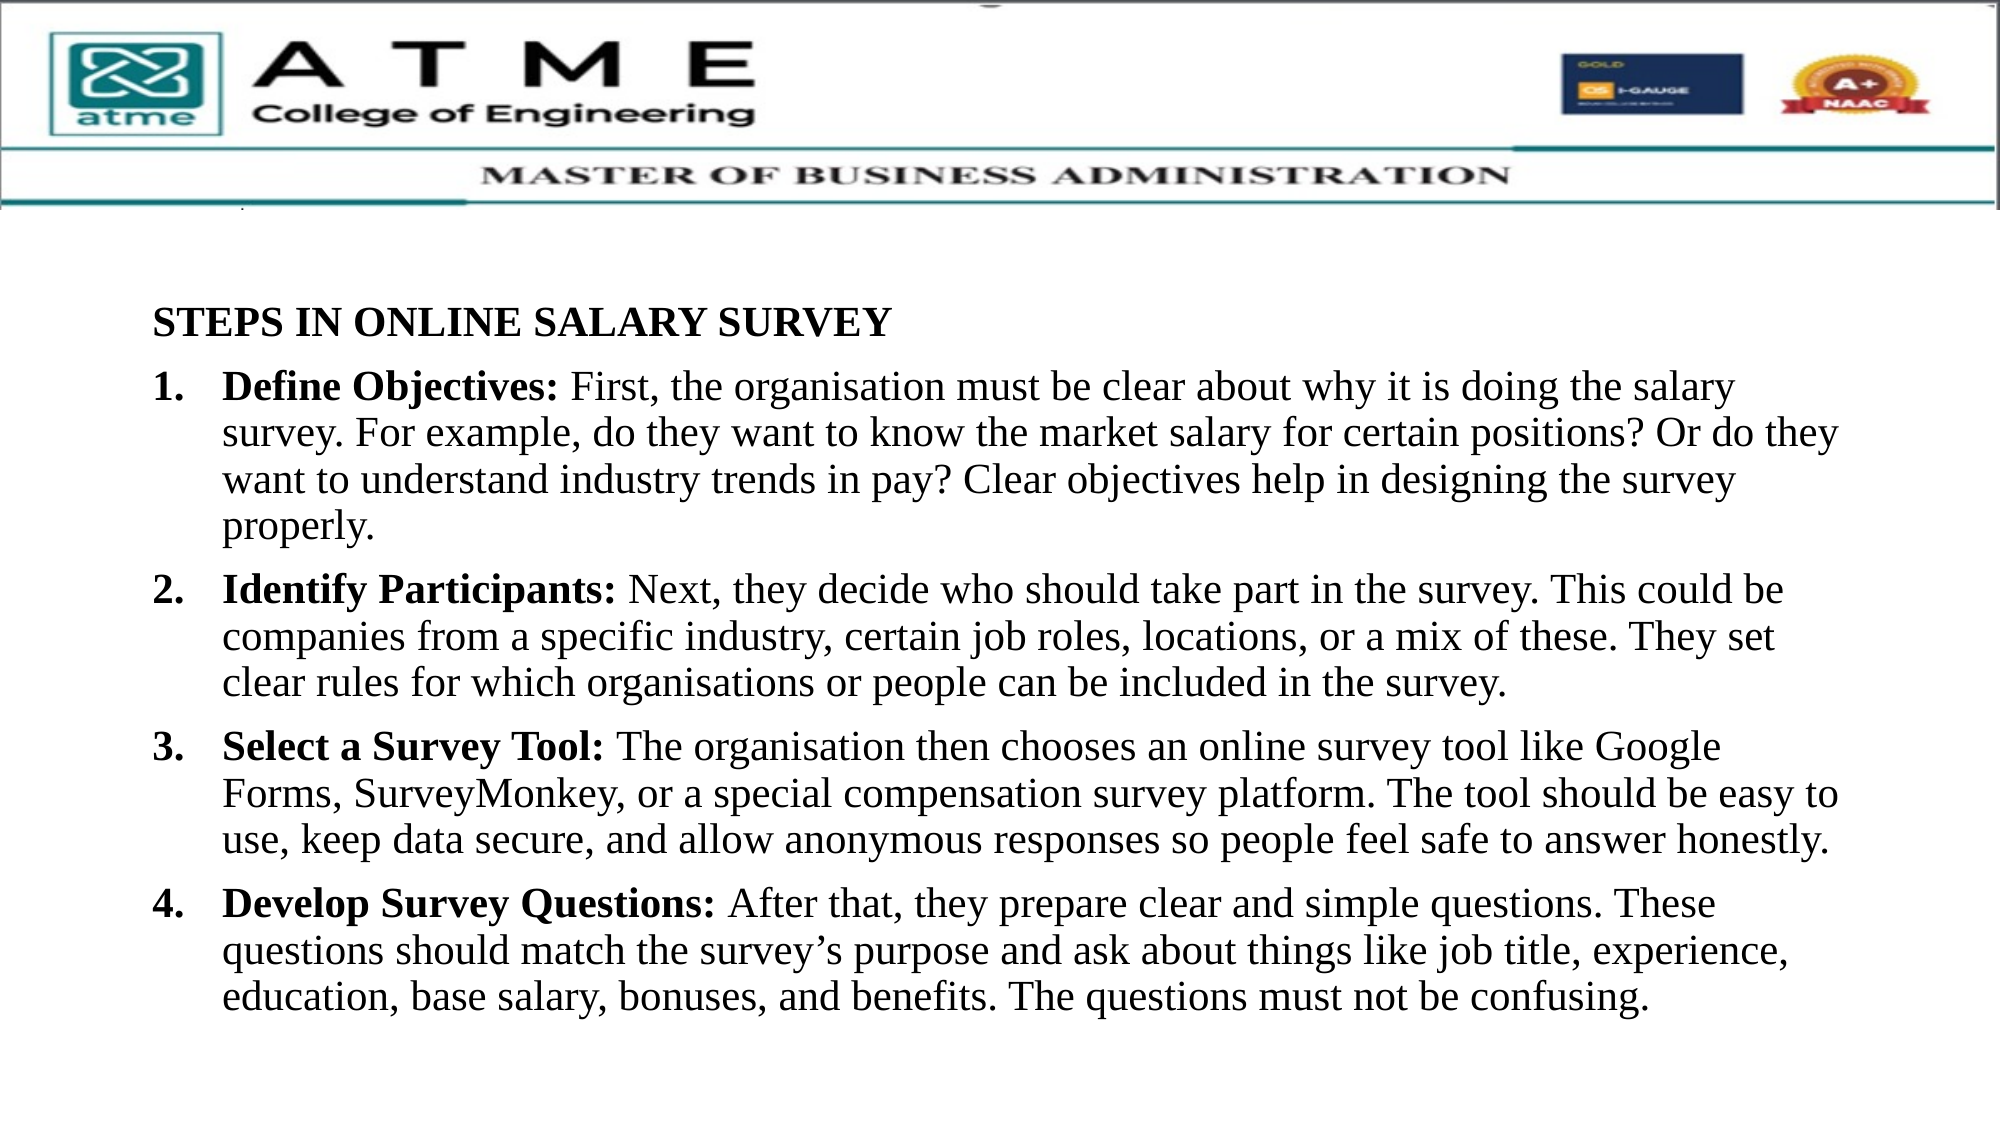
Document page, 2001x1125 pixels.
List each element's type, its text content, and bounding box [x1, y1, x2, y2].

list STEPS IN ONLINE SALARY SURVEY Define Objectives: First, the organisation must be clear about why it is doing the salary survey. For example, do they want to know the market salary for certain positions? Or do they want to understand industry trends in pay? Clear objectives help in designing the survey properly. Identify Participants: Next, they decide who should take part in the survey. This could be companies from a specific industry, certain job roles, locations, or a mix of these. They set clear rules for which organisations or people can be included in the survey. Select a Survey Tool: The organisation then chooses an online survey tool like Google Forms, SurveyMonkey, or a special compensation survey platform. The tool should be easy to use, keep data secure, and allow anonymous responses so people feel safe to answer honestly. Develop Survey Questions: After that, they prepare clear and simple questions. These questions should match the survey’s purpose and ask about things like job title, experience, education, base salary, bonuses, and benefits. The questions must not be confusing. [137, 291, 1863, 1065]
picture [0, 0, 2000, 210]
